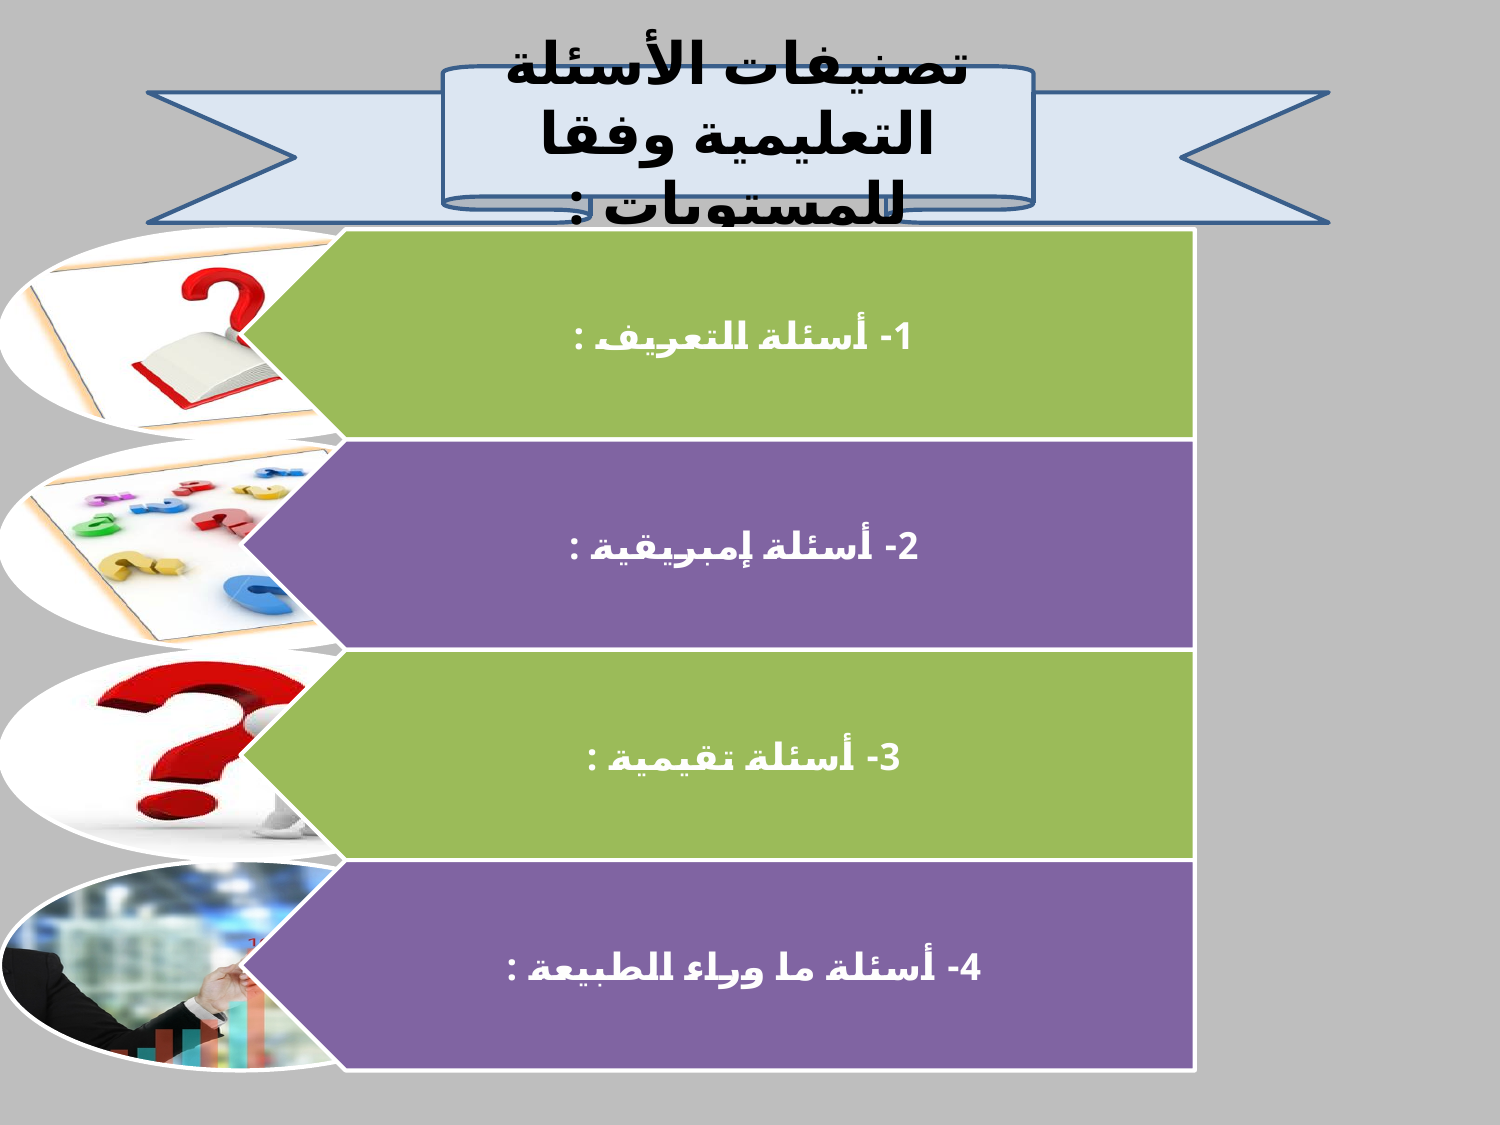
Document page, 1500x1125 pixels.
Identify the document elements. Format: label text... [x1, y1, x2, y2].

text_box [0, 228, 1436, 1071]
text_box تصنيفات الأسئلة التعليمية وفقا للمستويات : [145, 64, 1331, 225]
